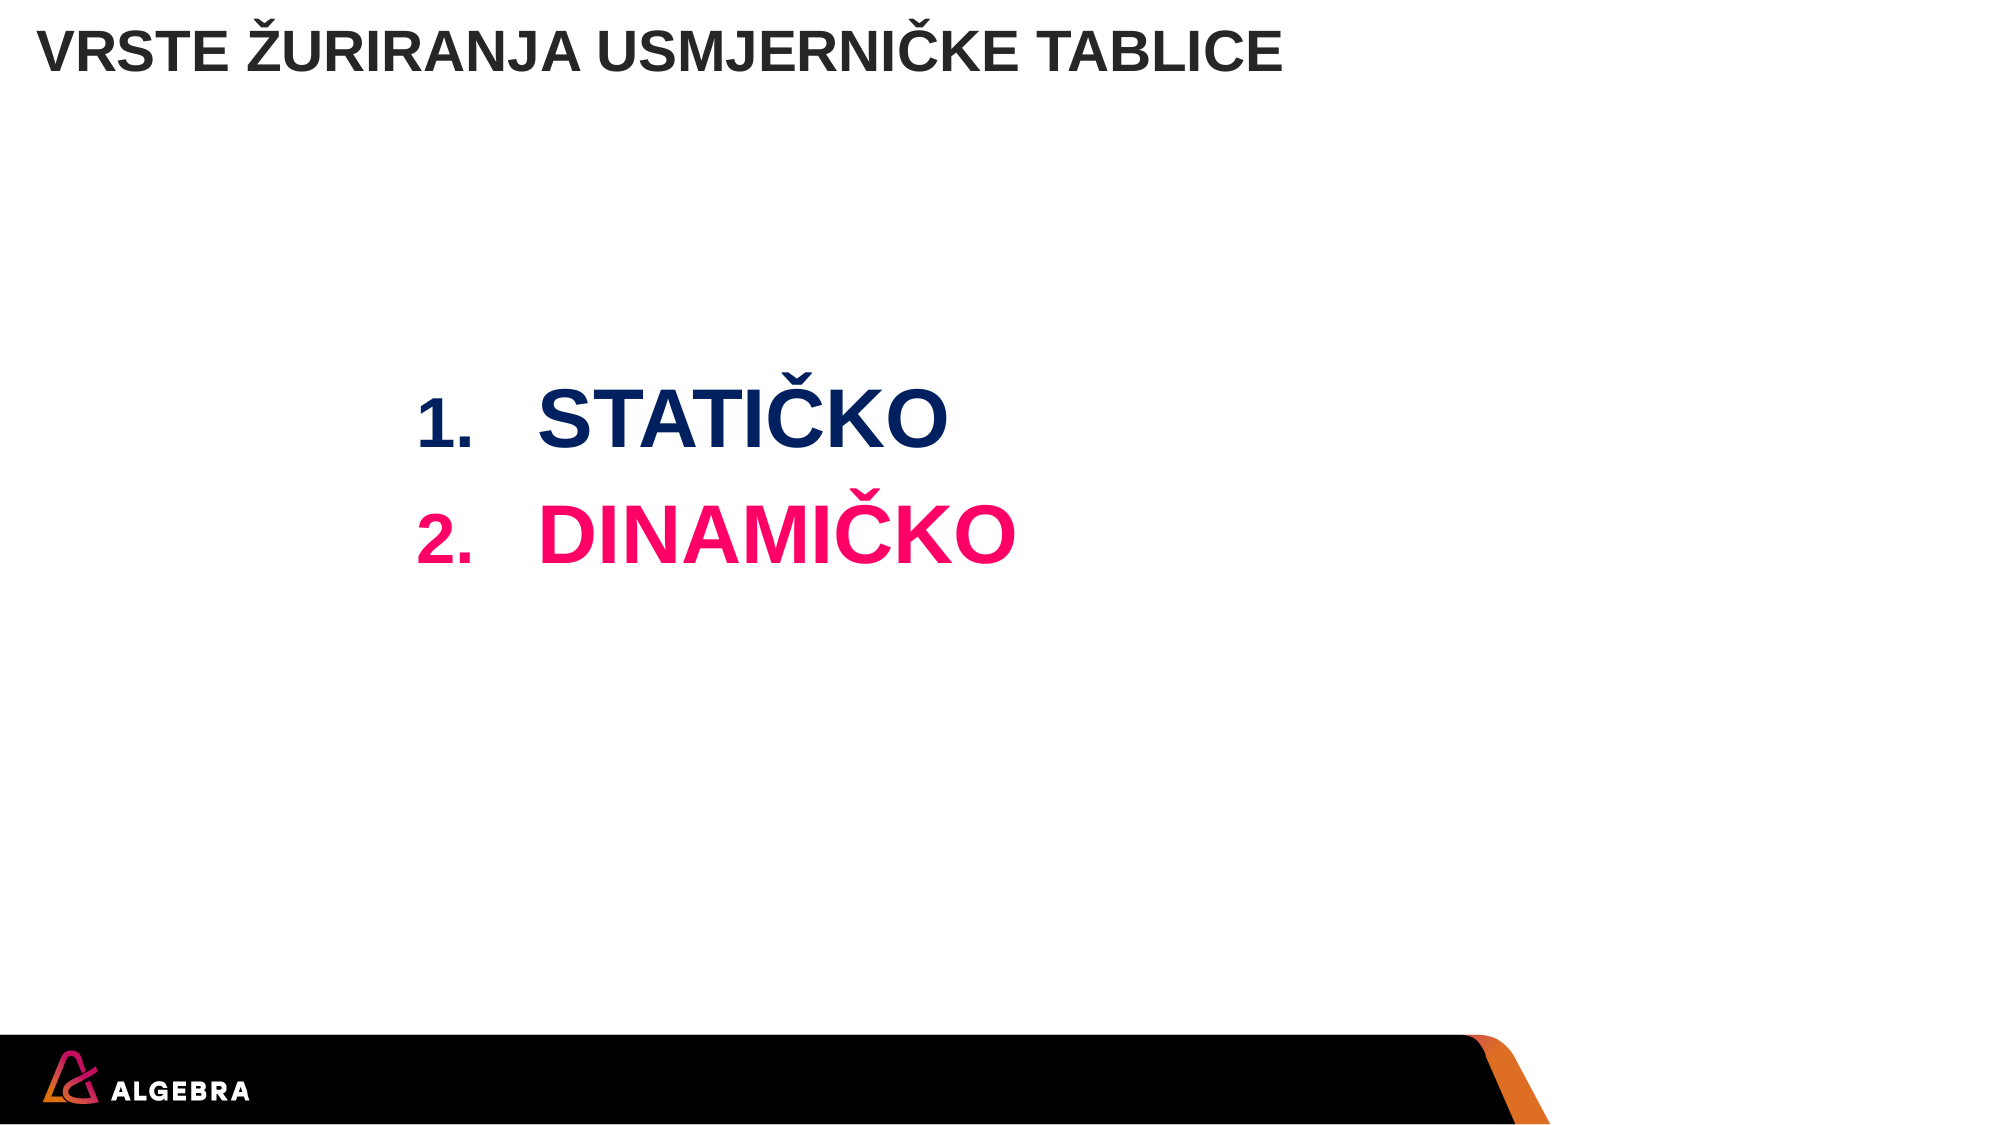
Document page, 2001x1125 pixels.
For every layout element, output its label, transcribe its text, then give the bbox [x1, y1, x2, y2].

text_box STATIČKO DINAMIČKO [401, 239, 1208, 588]
title VRSTE ŽURIRANJA USMJERNIČKE TABLICE [21, 0, 1326, 107]
picture [0, 1034, 1733, 1125]
